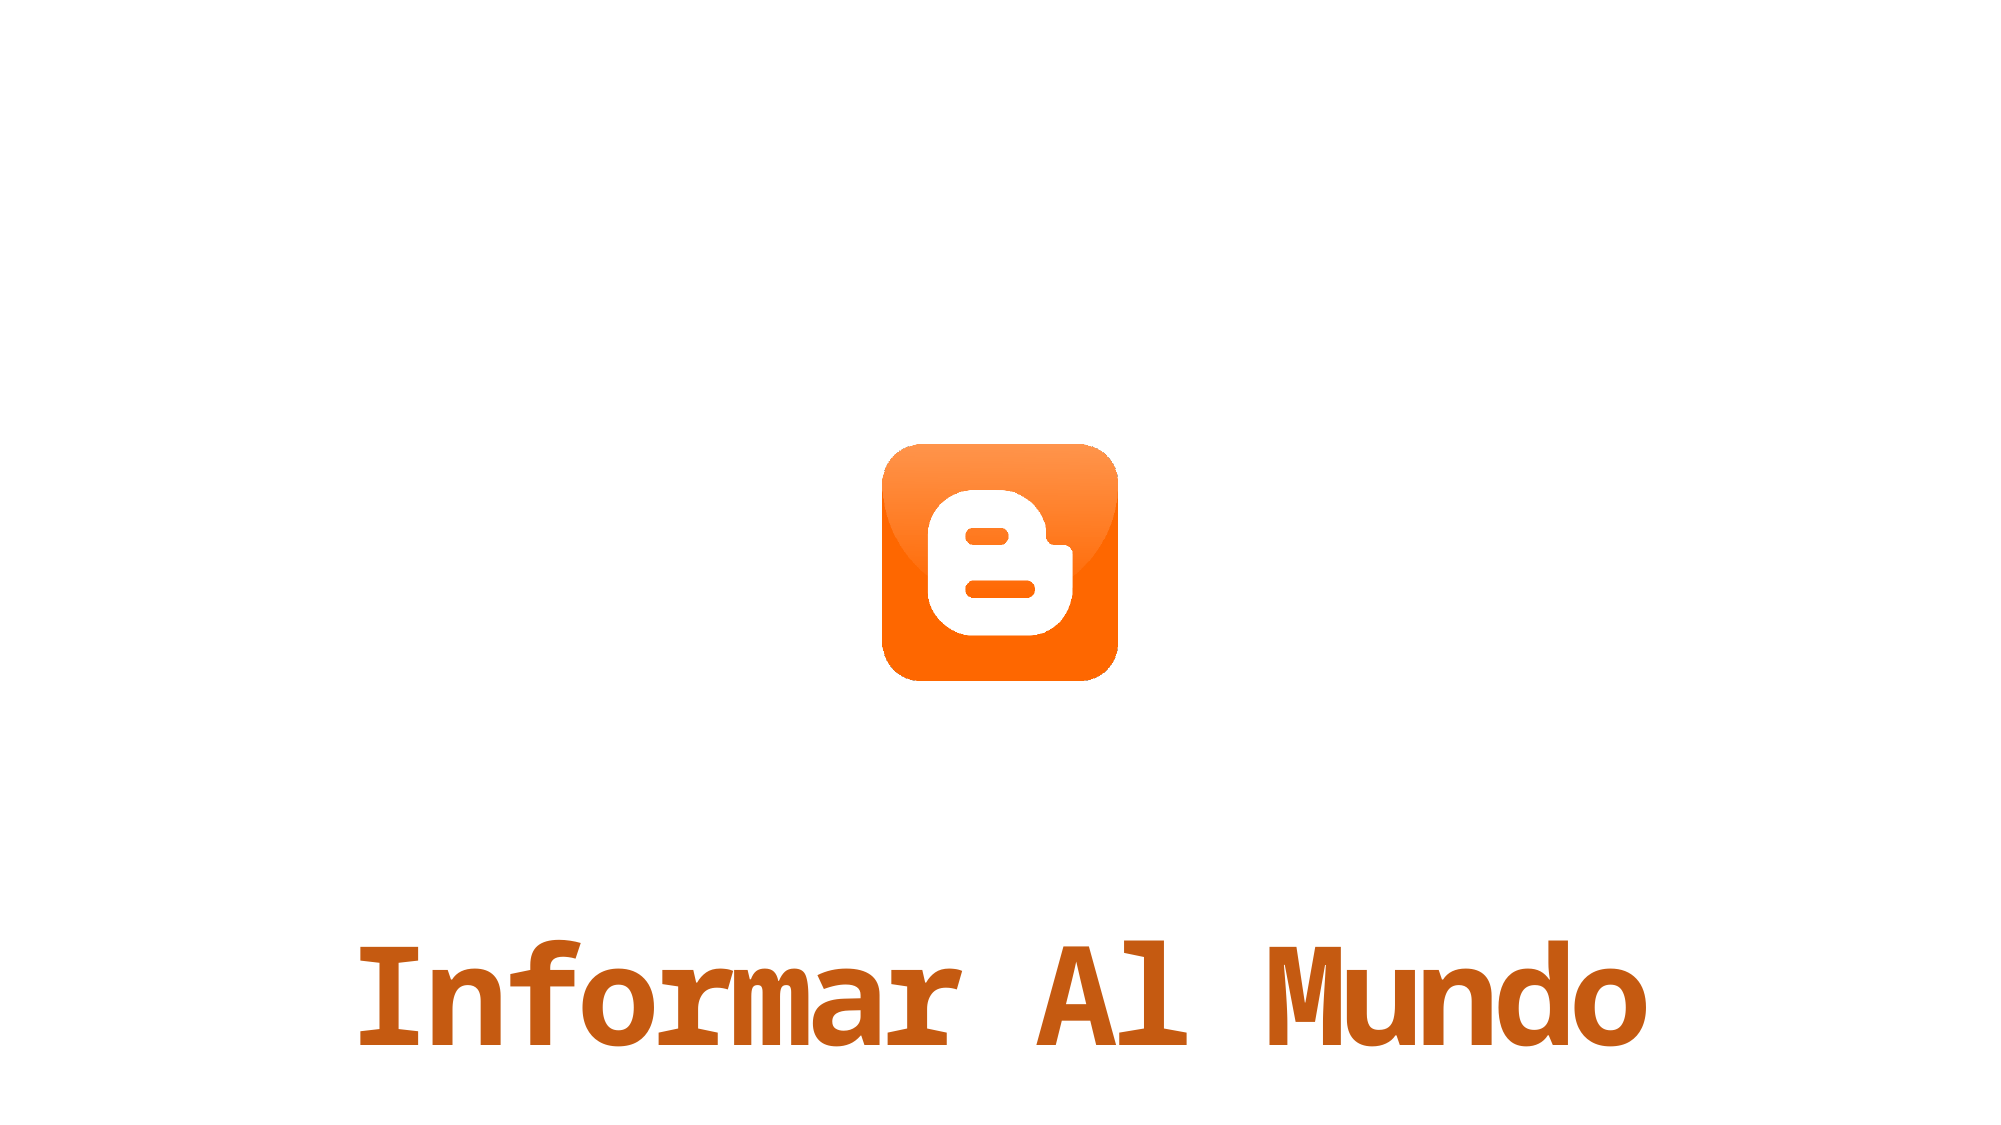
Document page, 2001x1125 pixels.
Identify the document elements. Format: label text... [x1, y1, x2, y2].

text_box Informar Al Mundo [171, 900, 1829, 1081]
text_box El mejor lugar para darse a conocer [548, 214, 1270, 560]
picture [882, 444, 1118, 681]
